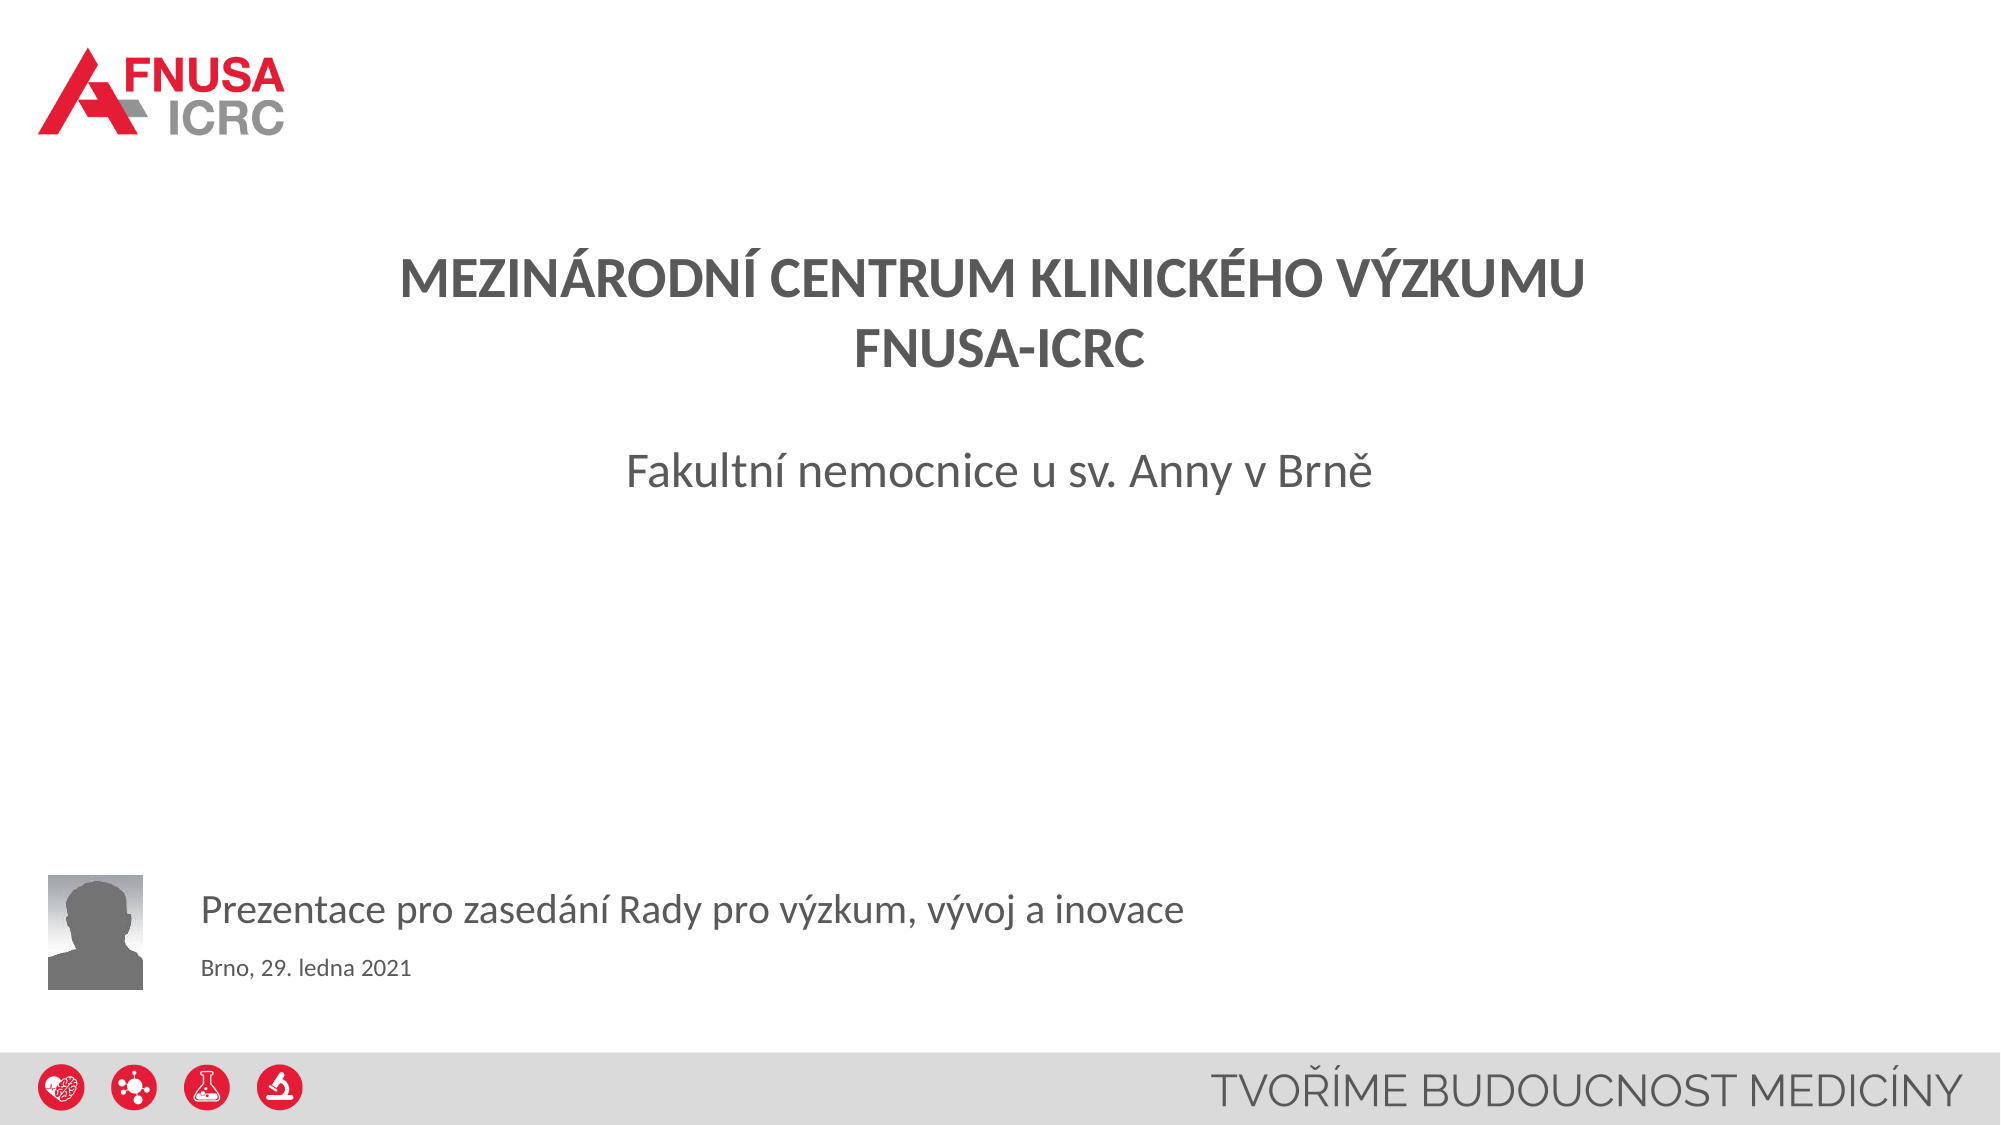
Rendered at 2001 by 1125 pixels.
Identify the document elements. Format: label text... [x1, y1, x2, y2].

text_box Brno, 29. ledna 2021 [186, 943, 817, 989]
text_box Prezentace pro zasedání Rady pro výzkum, vývoj a inovace [186, 874, 1447, 939]
subtitle Fakultní nemocnice u sv. Anny v Brně [249, 436, 1750, 509]
text_box Mezinárodní centrum klinického výzkumu FNUSA-ICRC [249, 232, 1750, 387]
picture [0, 0, 2001, 1125]
